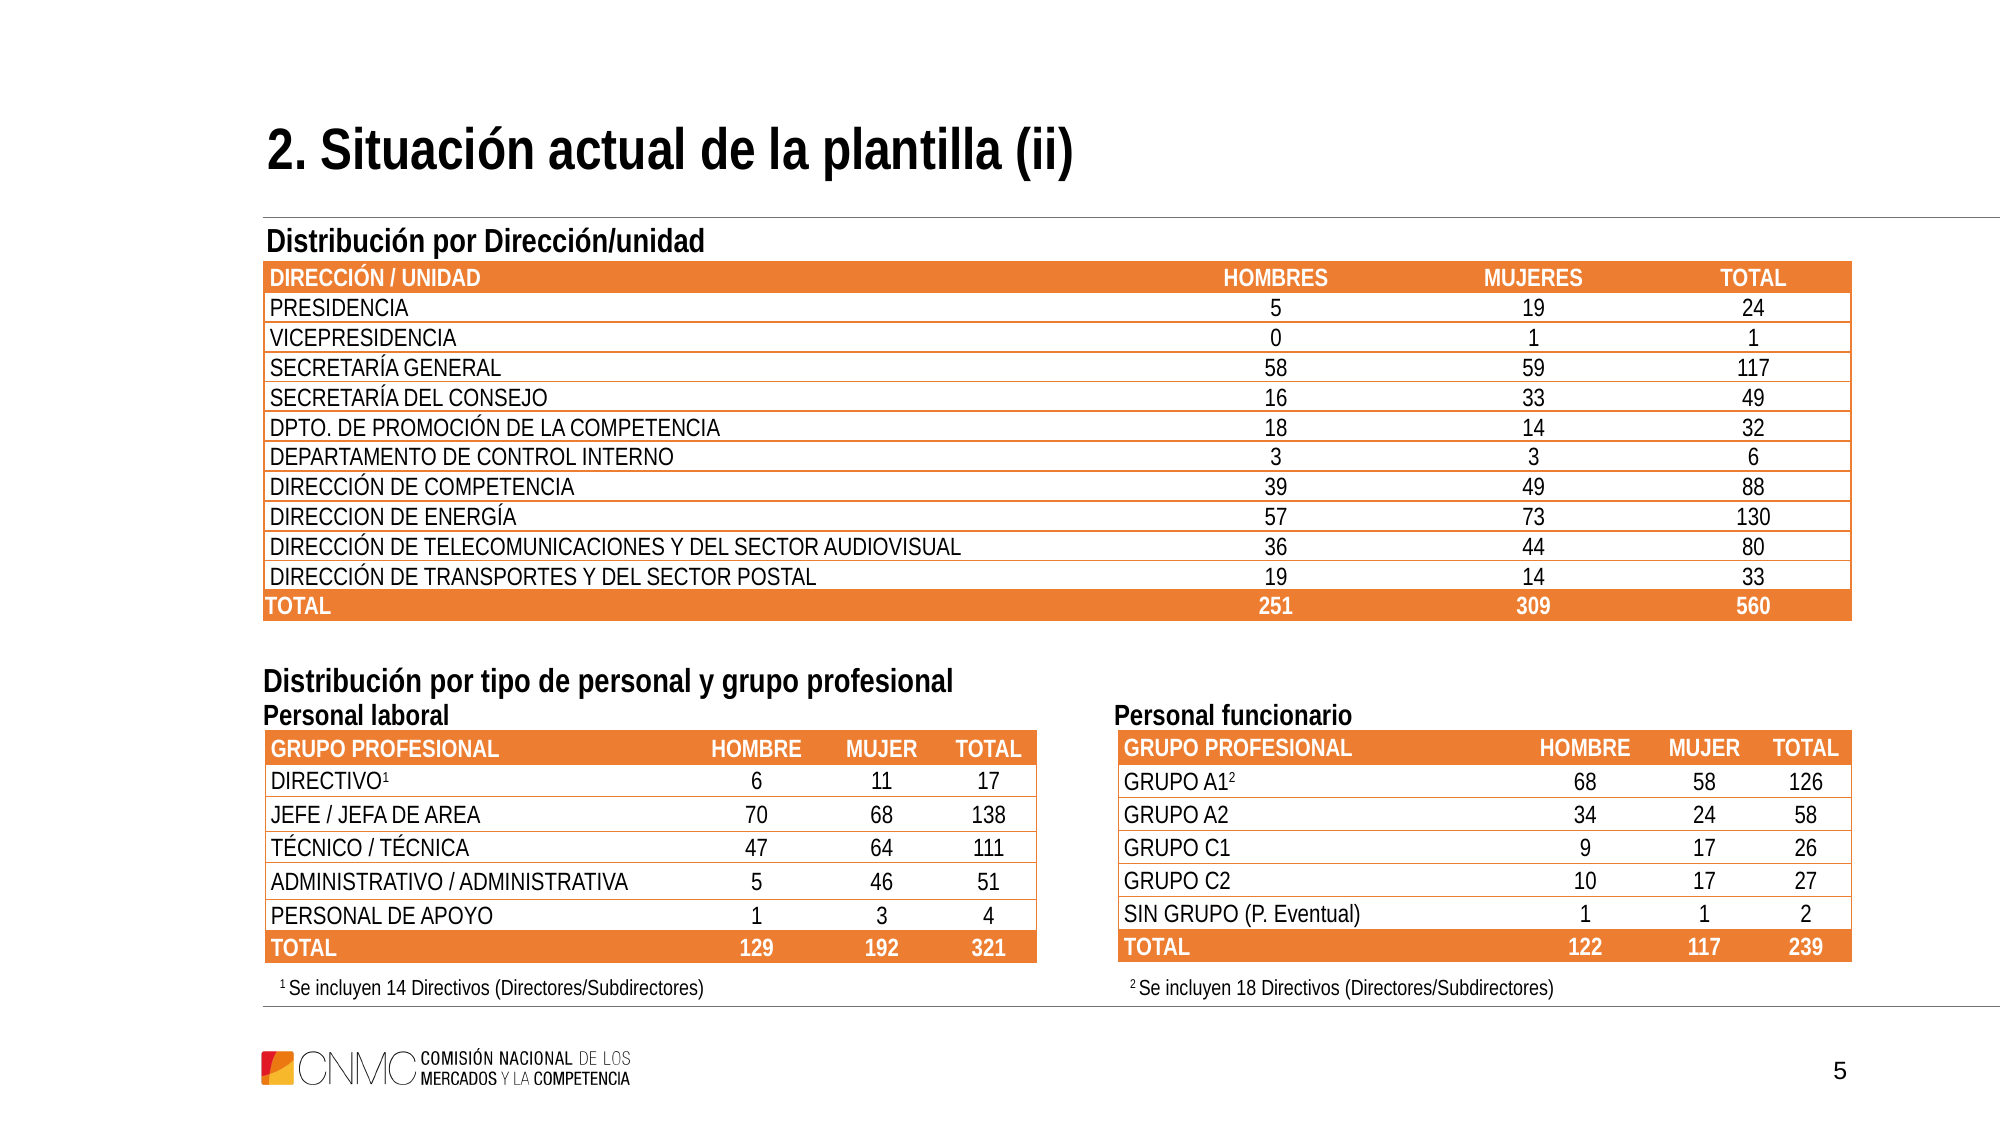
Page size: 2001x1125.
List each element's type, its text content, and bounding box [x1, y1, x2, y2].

table_cell PERSONAL DE APOYO [266, 900, 691, 930]
table_cell 129 [691, 931, 823, 962]
text_box [240, 53, 1809, 152]
table_cell GRUPO A12 [1119, 765, 1523, 797]
table_cell 14 [1411, 412, 1656, 440]
table_cell 17 [1648, 831, 1761, 863]
table_cell 309 [1411, 591, 1656, 619]
table_cell 3 [1411, 442, 1656, 470]
table_cell 1 [1648, 897, 1761, 929]
table_cell 24 [1648, 798, 1761, 830]
table_cell ADMINISTRATIVO / ADMINISTRATIVA [266, 863, 691, 899]
table_cell 6 [691, 765, 823, 796]
table_header MUJER [823, 731, 941, 764]
text_box Distribución por Dirección/unidad [251, 220, 1821, 263]
table_header DIRECCIÓN / UNIDAD [265, 263, 1141, 291]
table_cell 117 [1648, 930, 1761, 962]
table_cell GRUPO C1 [1119, 831, 1523, 863]
table_cell 39 [1141, 472, 1411, 500]
table_cell 46 [823, 863, 941, 899]
table_cell SIN GRUPO (P. Eventual) [1119, 897, 1523, 929]
table_cell 36 [1141, 532, 1411, 560]
table_cell 251 [1141, 591, 1411, 619]
table_cell 17 [941, 765, 1036, 796]
table_header MUJERES [1411, 263, 1656, 291]
table_cell DPTO. DE PROMOCIÓN DE LA COMPETENCIA [265, 412, 1141, 440]
table_cell 192 [823, 931, 941, 962]
table_cell 88 [1656, 472, 1850, 500]
table_cell 19 [1411, 293, 1656, 321]
table_cell 560 [1656, 591, 1850, 619]
table_cell 16 [1141, 382, 1411, 410]
table_cell 4 [941, 900, 1036, 930]
table_cell 1 [691, 900, 823, 930]
table_cell SECRETARÍA GENERAL [265, 353, 1141, 381]
table_cell 70 [691, 797, 823, 831]
table_cell 57 [1141, 502, 1411, 530]
table_cell 33 [1656, 561, 1850, 589]
table_cell 3 [823, 900, 941, 930]
table_cell 59 [1411, 353, 1656, 381]
table_cell 58 [1141, 353, 1411, 381]
table_cell 32 [1656, 412, 1850, 440]
table_cell TOTAL [265, 591, 1141, 619]
table_cell 1 [1523, 897, 1648, 929]
table_cell VICEPRESIDENCIA [265, 323, 1141, 351]
table_cell DIRECCION DE ENERGÍA [265, 502, 1141, 530]
table_header GRUPO PROFESIONAL [1119, 731, 1523, 764]
table_cell GRUPO C2 [1119, 864, 1523, 896]
table_cell 49 [1411, 472, 1656, 500]
table_cell DIRECCIÓN DE TELECOMUNICACIONES Y DEL SECTOR AUDIOVISUAL [265, 532, 1141, 560]
table_cell 33 [1411, 382, 1656, 410]
table_header HOMBRE [691, 731, 823, 764]
table_cell 117 [1656, 353, 1850, 381]
table_cell 3 [1141, 442, 1411, 470]
table_cell 1 [1411, 323, 1656, 351]
table_cell DIRECCIÓN DE COMPETENCIA [265, 472, 1141, 500]
table_cell 19 [1141, 561, 1411, 589]
table_cell 73 [1411, 502, 1656, 530]
table_header MUJER [1648, 731, 1761, 764]
table_cell 9 [1523, 831, 1648, 863]
table_cell 1 [1656, 323, 1850, 351]
slide_number 5 [1756, 1039, 1863, 1100]
table_header HOMBRES [1141, 263, 1411, 291]
table_cell 0 [1141, 323, 1411, 351]
table_header TOTAL [941, 731, 1036, 764]
table_cell 122 [1523, 930, 1648, 962]
table_cell TOTAL [266, 931, 691, 962]
table_cell 18 [1141, 412, 1411, 440]
table_cell 58 [1761, 798, 1851, 830]
table_cell 47 [691, 832, 823, 862]
table_cell 24 [1656, 293, 1850, 321]
table_cell 5 [691, 863, 823, 899]
table_cell 49 [1656, 382, 1850, 410]
table_cell 321 [941, 931, 1036, 962]
table_cell DEPARTAMENTO DE CONTROL INTERNO [265, 442, 1141, 470]
table_cell 51 [941, 863, 1036, 899]
table_cell 138 [941, 797, 1036, 831]
table_cell DIRECTIVO1 [266, 765, 691, 796]
table_cell 17 [1648, 864, 1761, 896]
table_cell 64 [823, 832, 941, 862]
picture [259, 1048, 632, 1085]
table_cell 130 [1656, 502, 1850, 530]
table_header TOTAL [1761, 731, 1851, 764]
table_cell 34 [1523, 798, 1648, 830]
table_cell SECRETARÍA DEL CONSEJO [265, 382, 1141, 410]
table_cell TOTAL [1119, 930, 1523, 962]
table_cell 6 [1656, 442, 1850, 470]
table_cell PRESIDENCIA [265, 293, 1141, 321]
table_cell JEFE / JEFA DE AREA [266, 797, 691, 831]
table_header HOMBRE [1523, 731, 1648, 764]
table_cell 58 [1648, 765, 1761, 797]
table_cell 10 [1523, 864, 1648, 896]
table_cell 44 [1411, 532, 1656, 560]
table_cell 68 [823, 797, 941, 831]
table_cell 27 [1761, 864, 1851, 896]
table_cell 2 [1761, 897, 1851, 929]
table_cell 239 [1761, 930, 1851, 962]
table_cell 5 [1141, 293, 1411, 321]
table_cell 26 [1761, 831, 1851, 863]
table_header TOTAL [1656, 263, 1850, 291]
table_cell GRUPO A2 [1119, 798, 1523, 830]
table_cell TÉCNICO / TÉCNICA [266, 832, 691, 862]
table_header GRUPO PROFESIONAL [266, 731, 691, 764]
text_box 1 Se incluyen 14 Directivos (Directores/Subdirectores) 2 Se incluyen 18 Directivos (Directores/Subdirectores) [264, 972, 1834, 1036]
table_cell DIRECCIÓN DE TRANSPORTES Y DEL SECTOR POSTAL [265, 561, 1141, 589]
table_cell 14 [1411, 561, 1656, 589]
table_cell 126 [1761, 765, 1851, 797]
table_cell 11 [823, 765, 941, 796]
text_box Distribución por tipo de personal y grupo profesional Personal laboral Personal funcionario [248, 666, 1817, 729]
table_cell 68 [1523, 765, 1648, 797]
table_cell 80 [1656, 532, 1850, 560]
title 2. Situación actual de la plantilla (ii) [252, 88, 1872, 213]
table_cell 111 [941, 832, 1036, 862]
